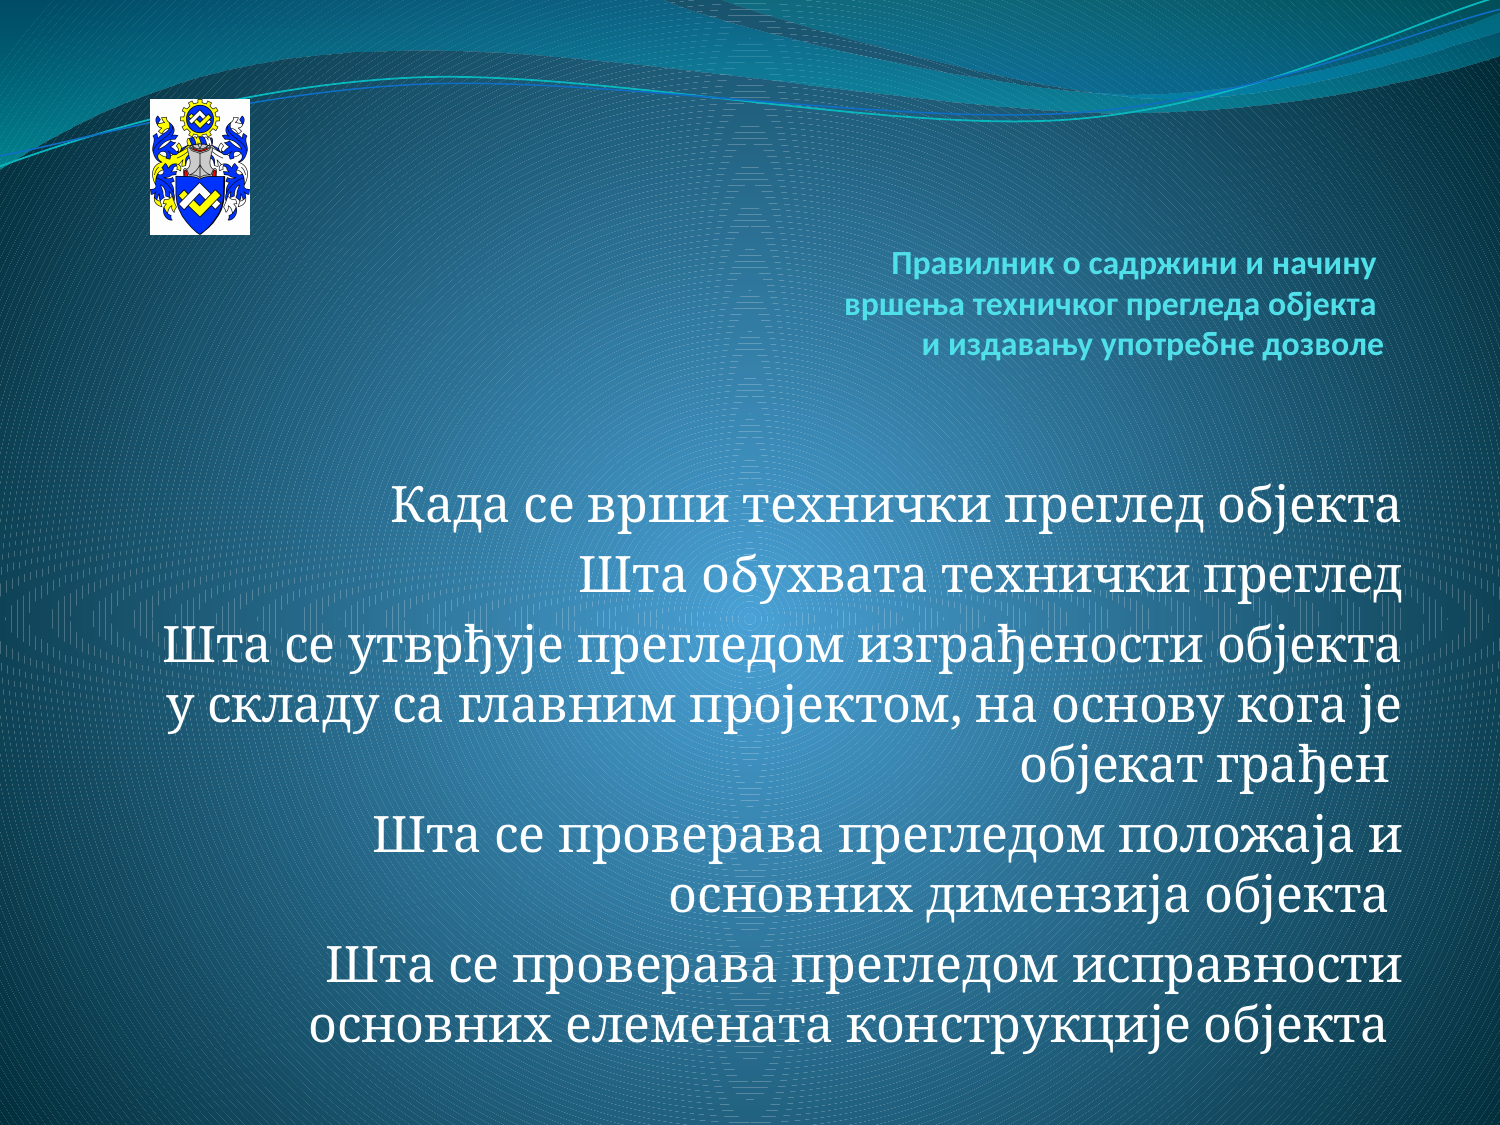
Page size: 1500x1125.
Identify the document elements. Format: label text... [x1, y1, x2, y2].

subtitle Када се врши технички преглед објекта Шта обухвата технички преглед Шта се утврђује прегледом изграђености објекта у складу са главним пројектом, на основу кога је објекат грађен Шта се проверава прегледом положаја и основних димензија објекта Шта се проверава прегледом исправности основних елемената конструкције објекта [125, 324, 1413, 1063]
picture [149, 99, 251, 235]
title Правилник о садржини и начину вршења техничког прегледа објекта и издавању употребне дозволе [112, 37, 1388, 363]
